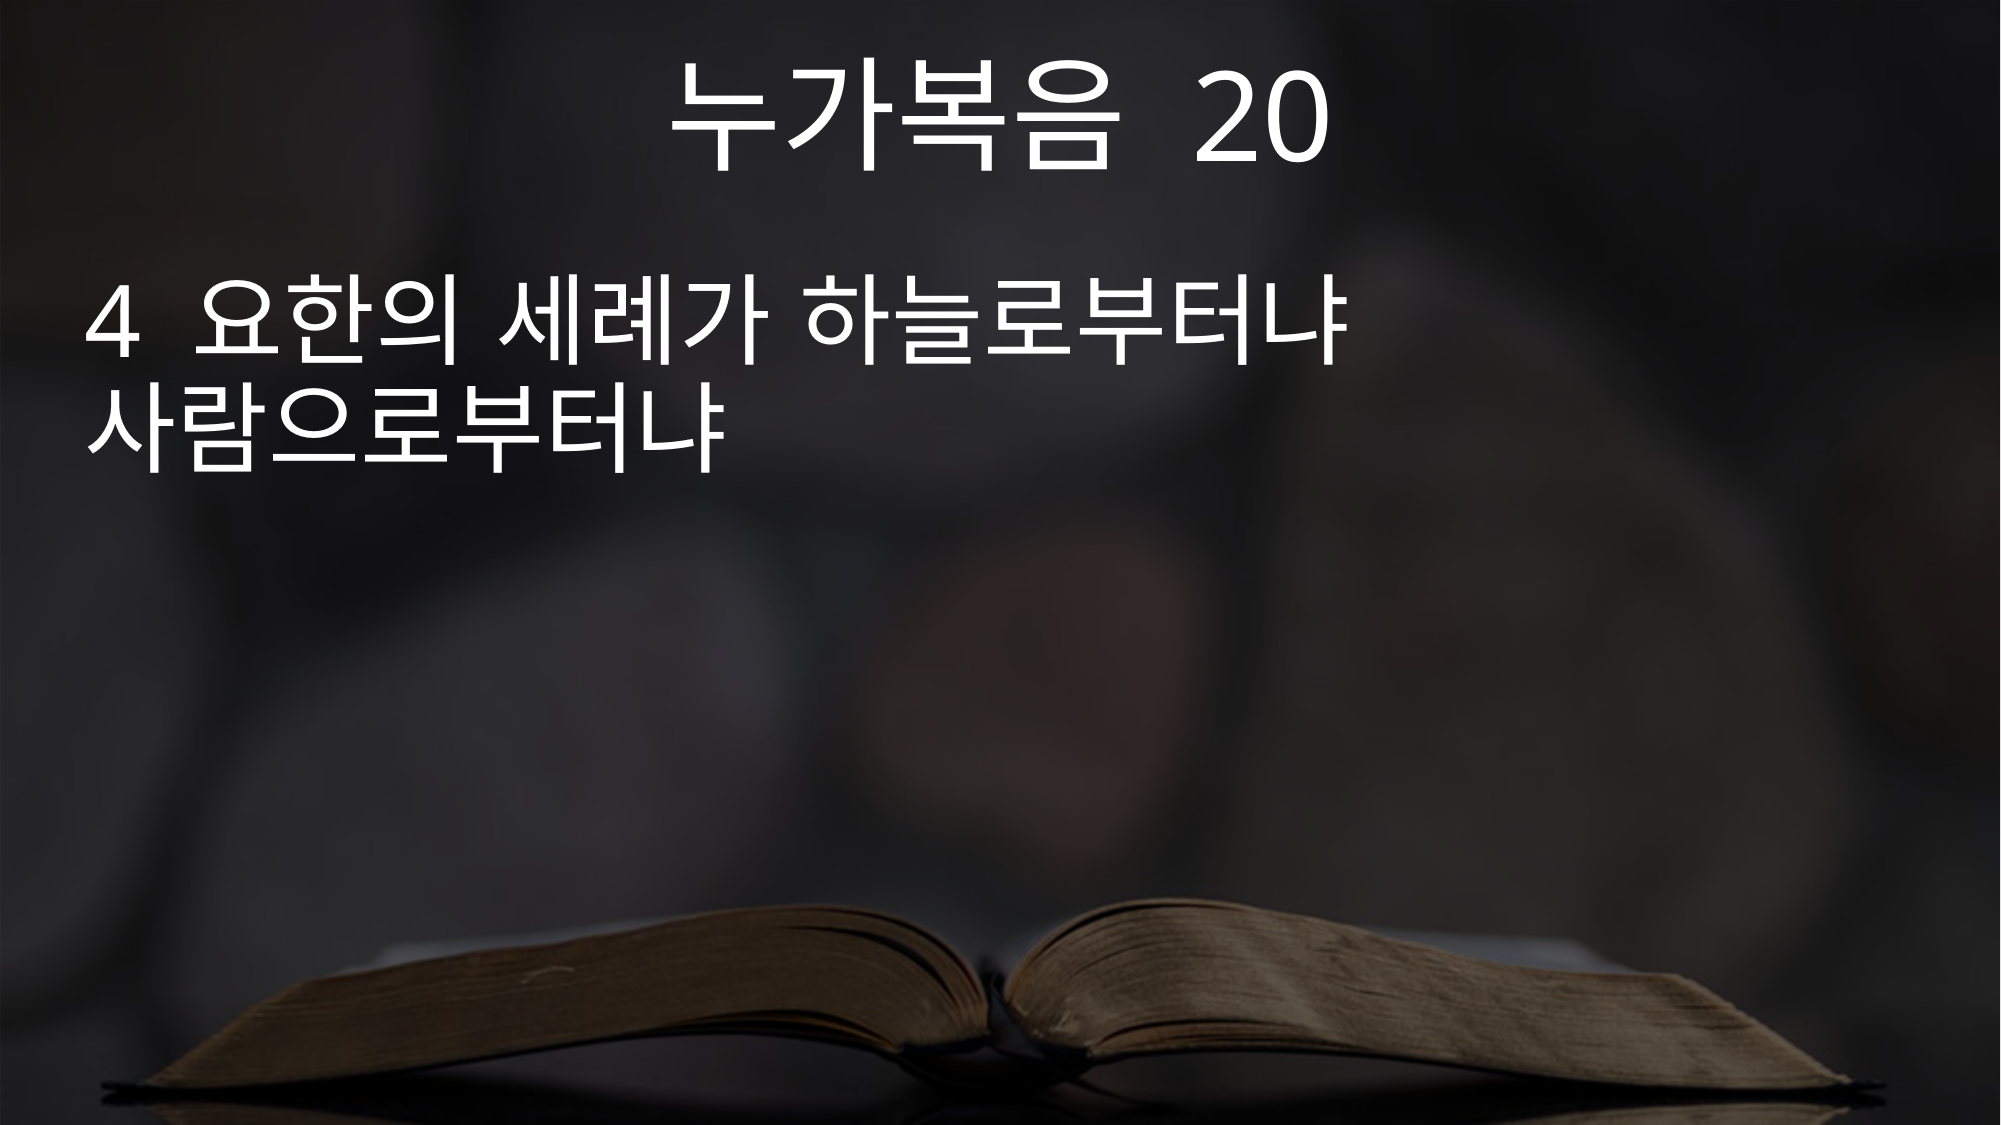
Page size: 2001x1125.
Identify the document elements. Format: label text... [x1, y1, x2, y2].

picture [0, 0, 2001, 1125]
footer 누가복음 20 [0, 32, 2000, 192]
list 4 요한의 세례가 하늘로부터냐 사람으로부터냐 [69, 263, 1953, 423]
